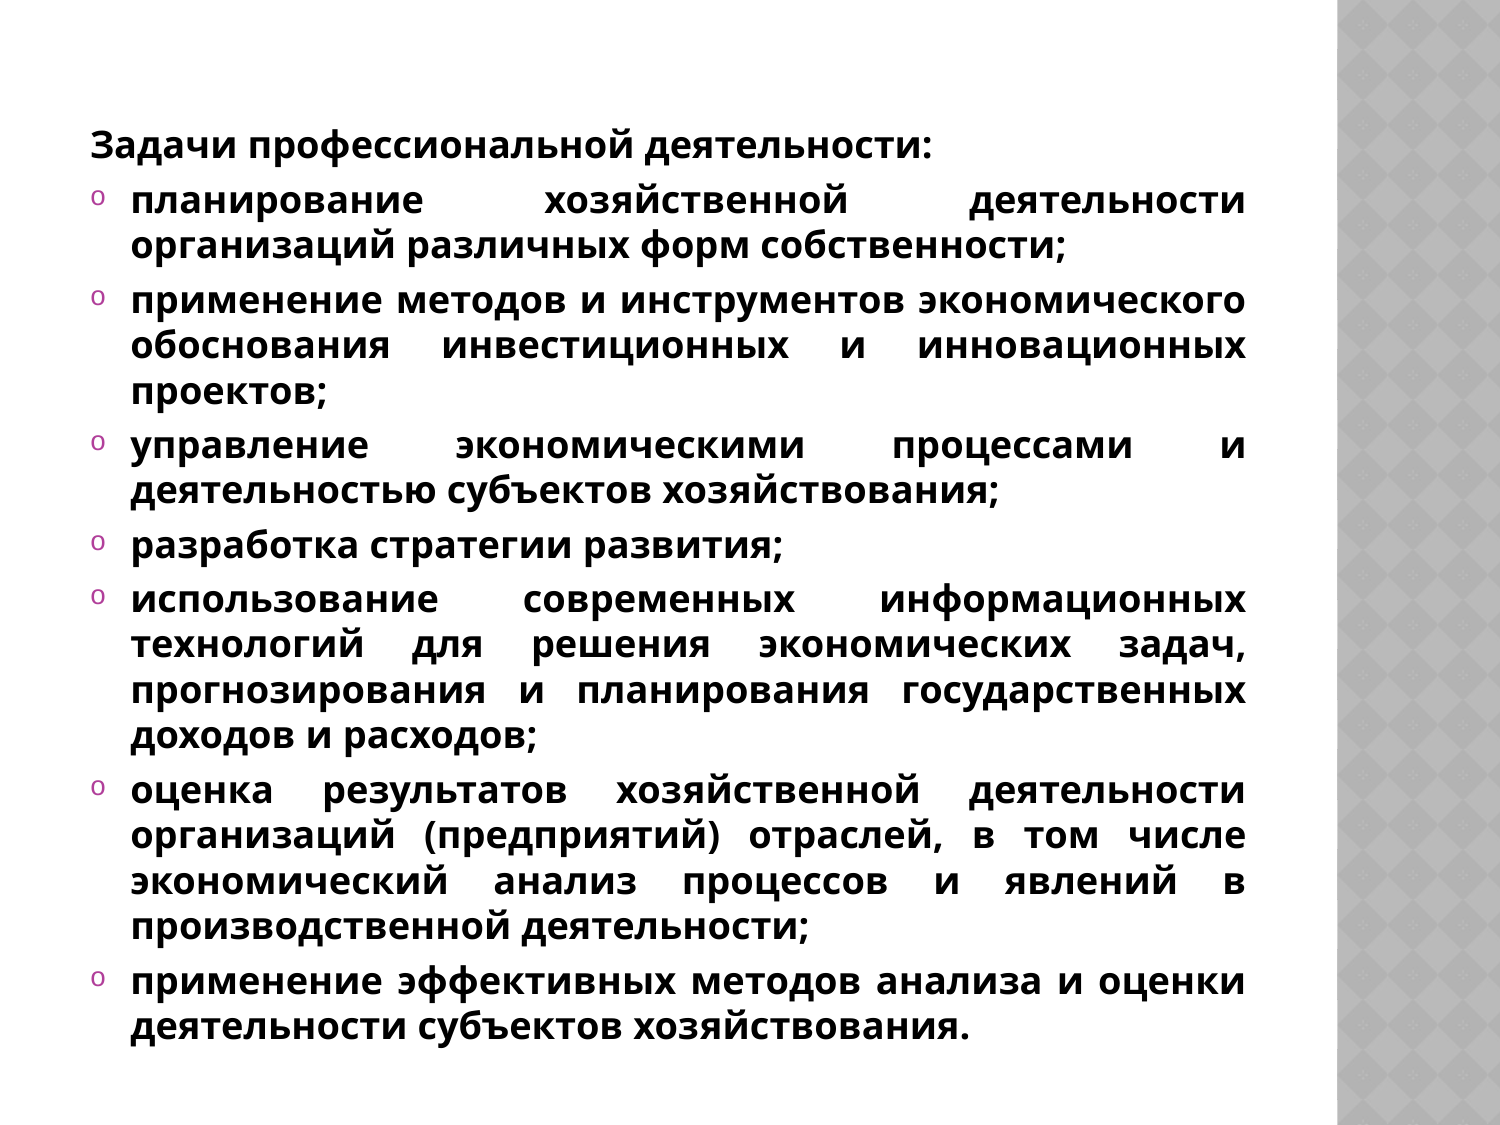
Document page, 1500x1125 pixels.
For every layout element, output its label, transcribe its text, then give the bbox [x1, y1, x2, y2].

list Задачи профессиональной деятельности: планирование хозяйственной деятельности организаций различных форм собственности; применение методов и инструментов экономического обоснования инвестиционных и инновационных проектов; управление экономическими процессами и деятельностью субъектов хозяйствования; разработка стратегии развития; использование современных информационных технологий для решения экономических задач, прогнозирования и планирования государственных доходов и расходов; оценка результатов хозяйственной деятельности организаций (предприятий) отраслей, в том числе экономический анализ процессов и явлений в производственной деятельности; применение эффективных методов анализа и оценки деятельности субъектов хозяйствования. [75, 113, 1263, 1059]
